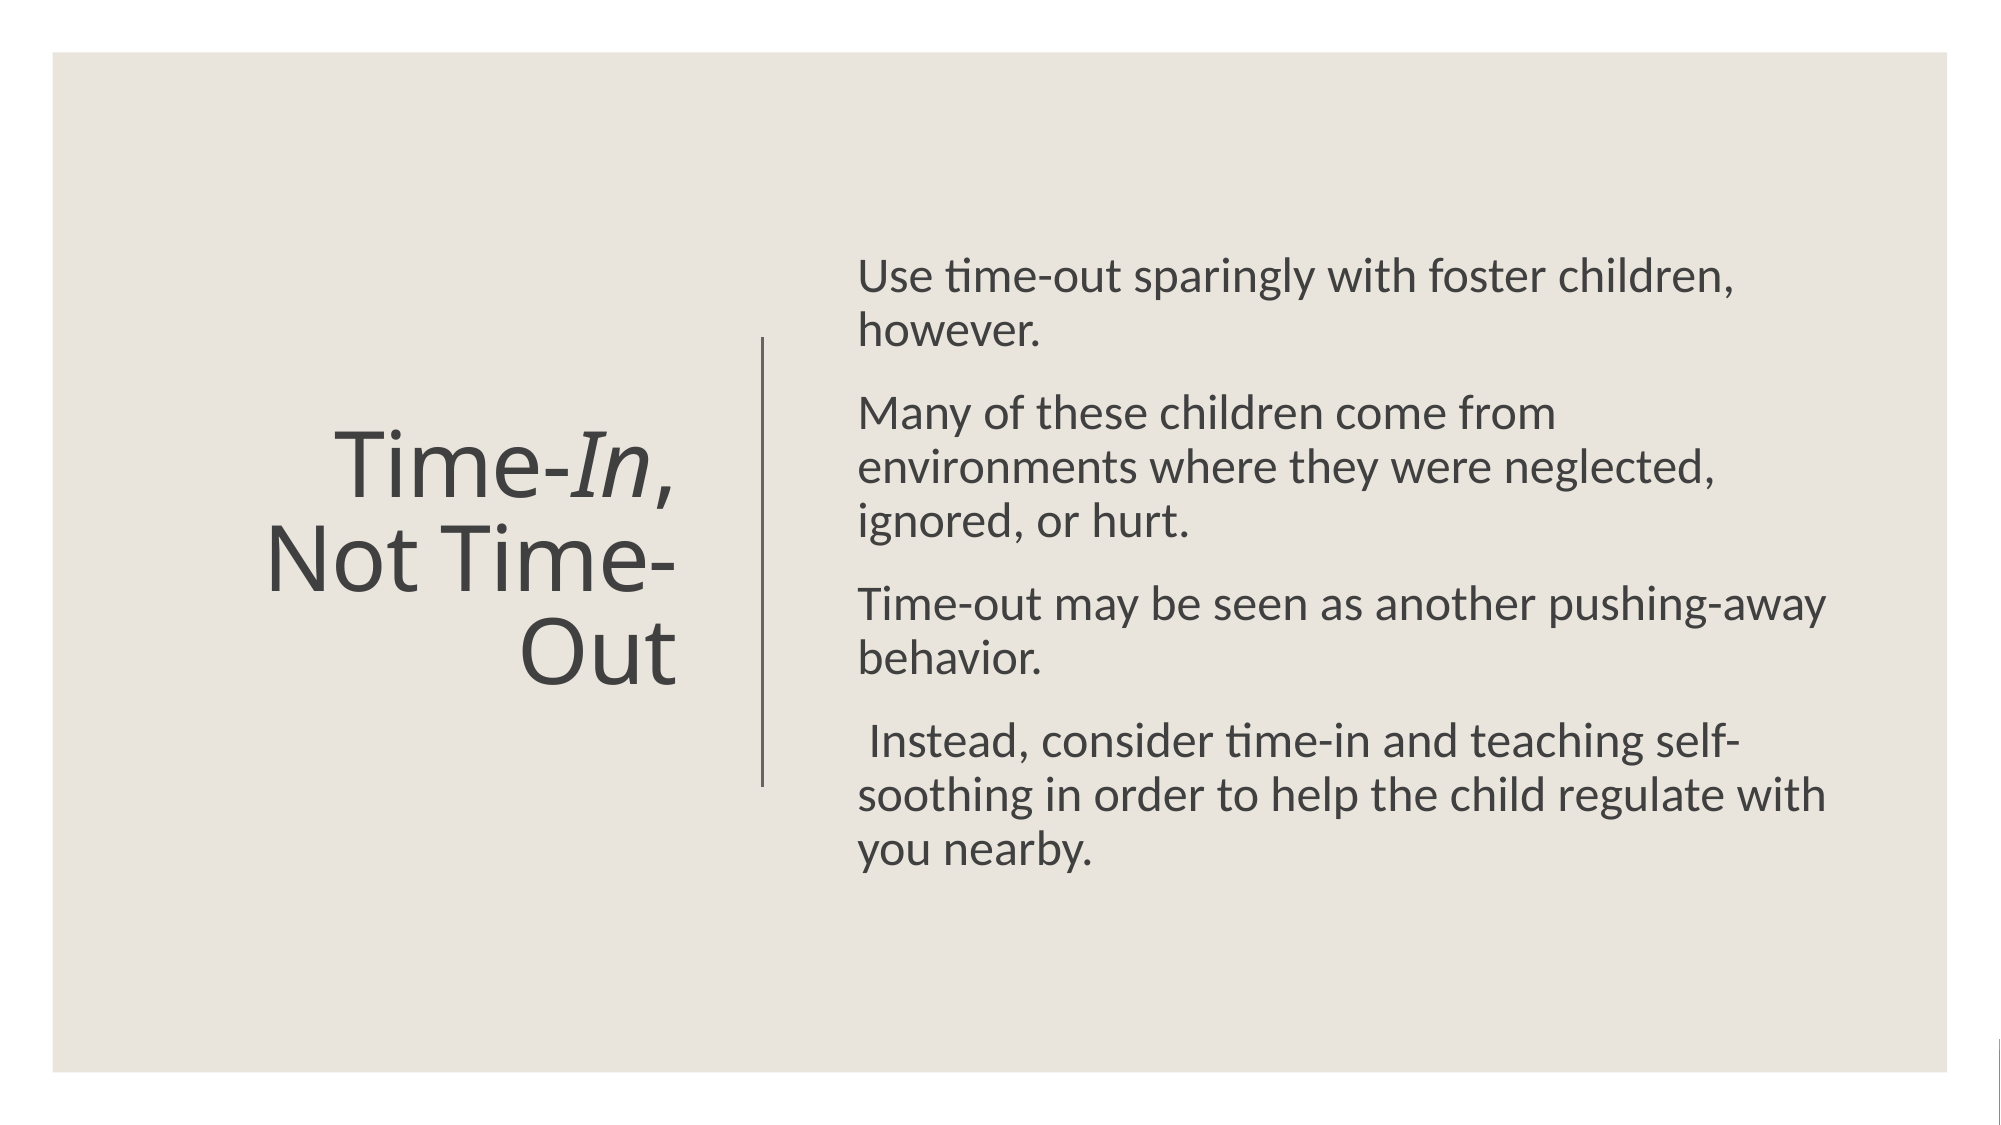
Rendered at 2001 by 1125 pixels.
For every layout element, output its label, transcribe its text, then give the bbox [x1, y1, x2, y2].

title Time-In, Not Time-Out [158, 158, 693, 969]
text_box [51, 51, 1948, 1074]
list Use time-out sparingly with foster children, however. Many of these children come from environments where they were neglected, ignored, or hurt. Time-out may be seen as another pushing-away behavior. Instead, consider time-in and teaching self-soothing in order to help the child regulate with you nearby. [842, 158, 1849, 969]
text_box [0, 0, 2000, 1125]
